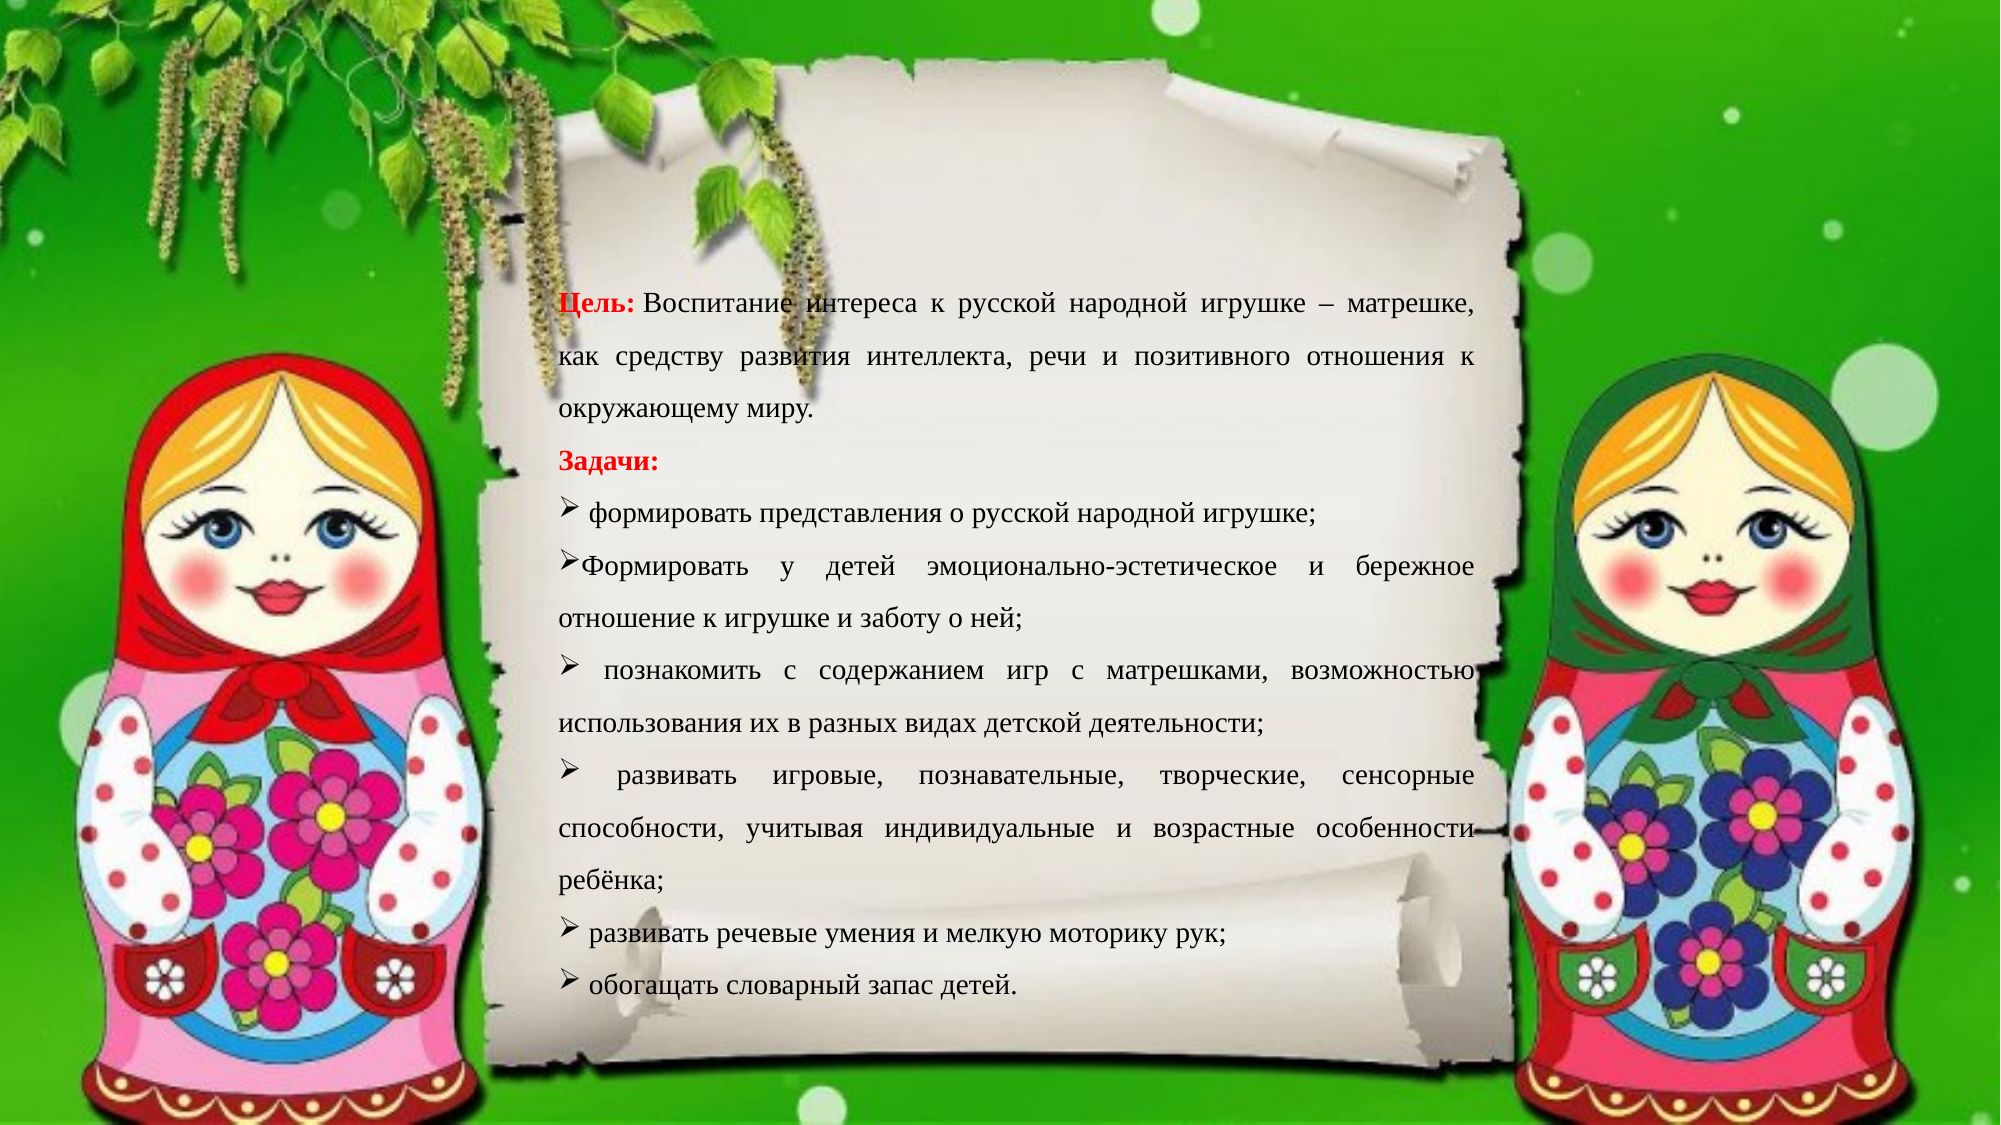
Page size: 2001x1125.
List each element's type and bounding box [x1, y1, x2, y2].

list [0, 0, 2000, 1125]
